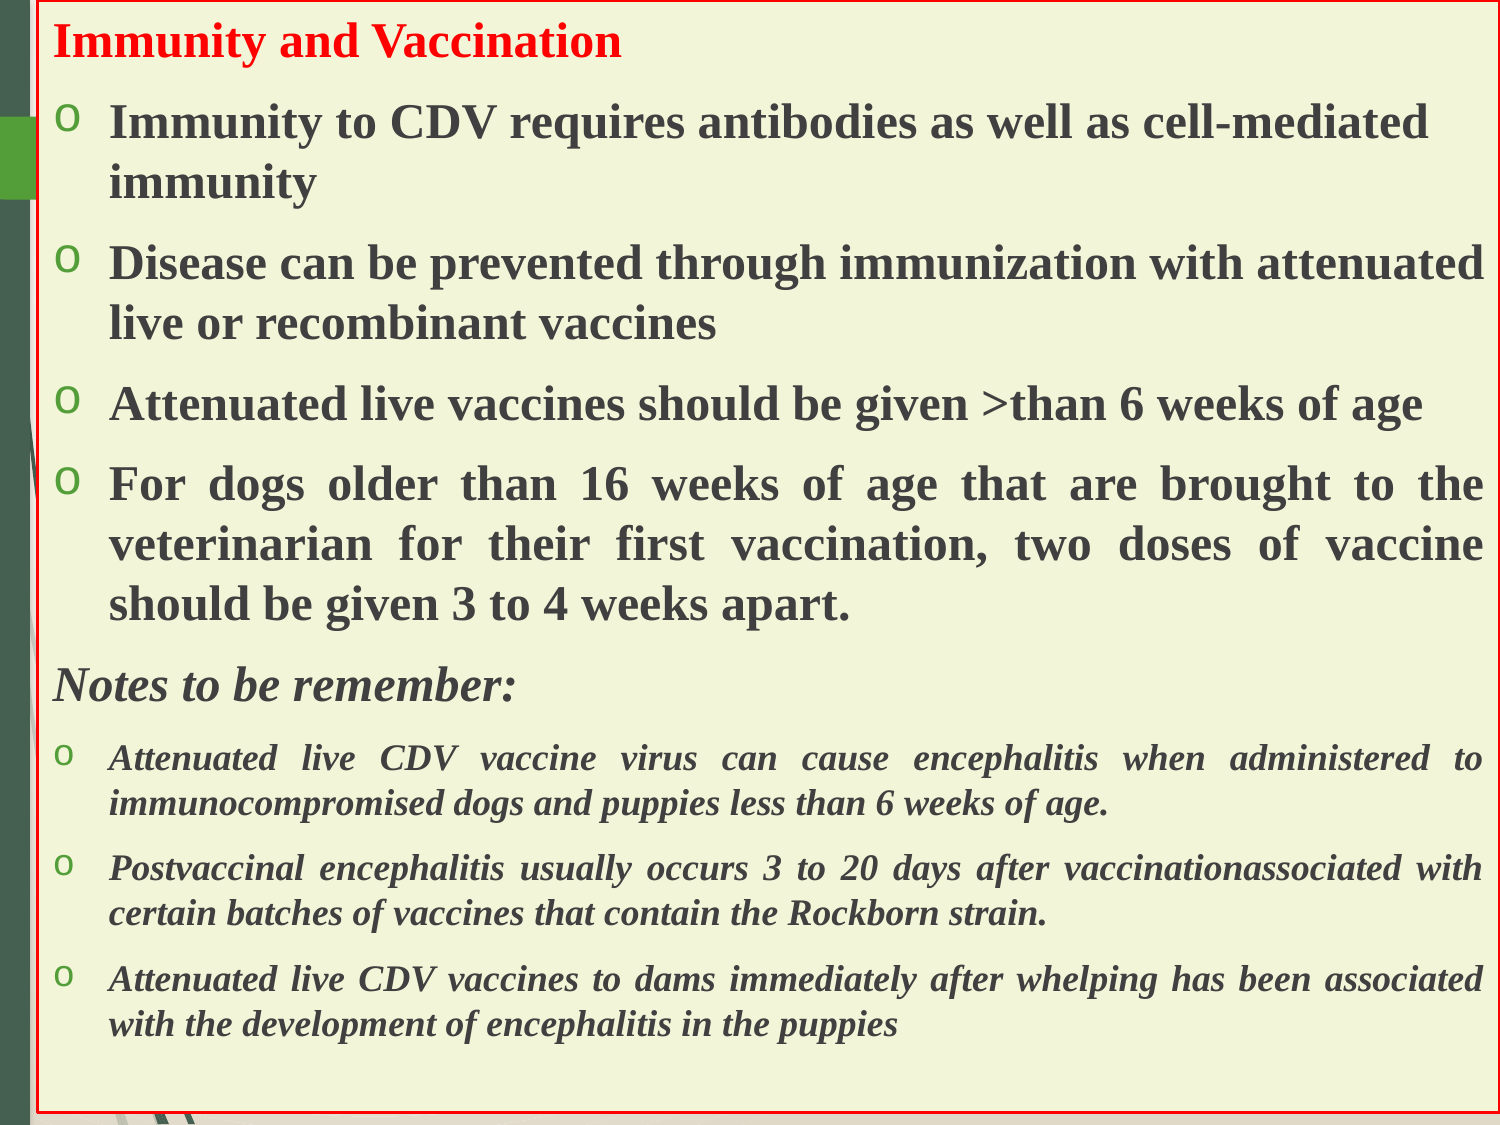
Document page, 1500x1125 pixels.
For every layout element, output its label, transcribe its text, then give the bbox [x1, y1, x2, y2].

list Immunity and Vaccination Immunity to CDV requires antibodies as well as cell-mediated immunity Disease can be prevented through immunization with attenuated live or recombinant vaccines Attenuated live vaccines should be given >than 6 weeks of age For dogs older than 16 weeks of age that are brought to the veterinarian for their first vaccination, two doses of vaccine should be given 3 to 4 weeks apart. Notes to be remember: Attenuated live CDV vaccine virus can cause encephalitis when administered to immunocompromised dogs and puppies less than 6 weeks of age. Postvaccinal encephalitis usually occurs 3 to 20 days after vaccinationassociated with certain batches of vaccines that contain the Rockborn strain. Attenuated live CDV vaccines to dams immediately after whelping has been associated with the development of encephalitis in the puppies [37, 0, 1500, 1113]
